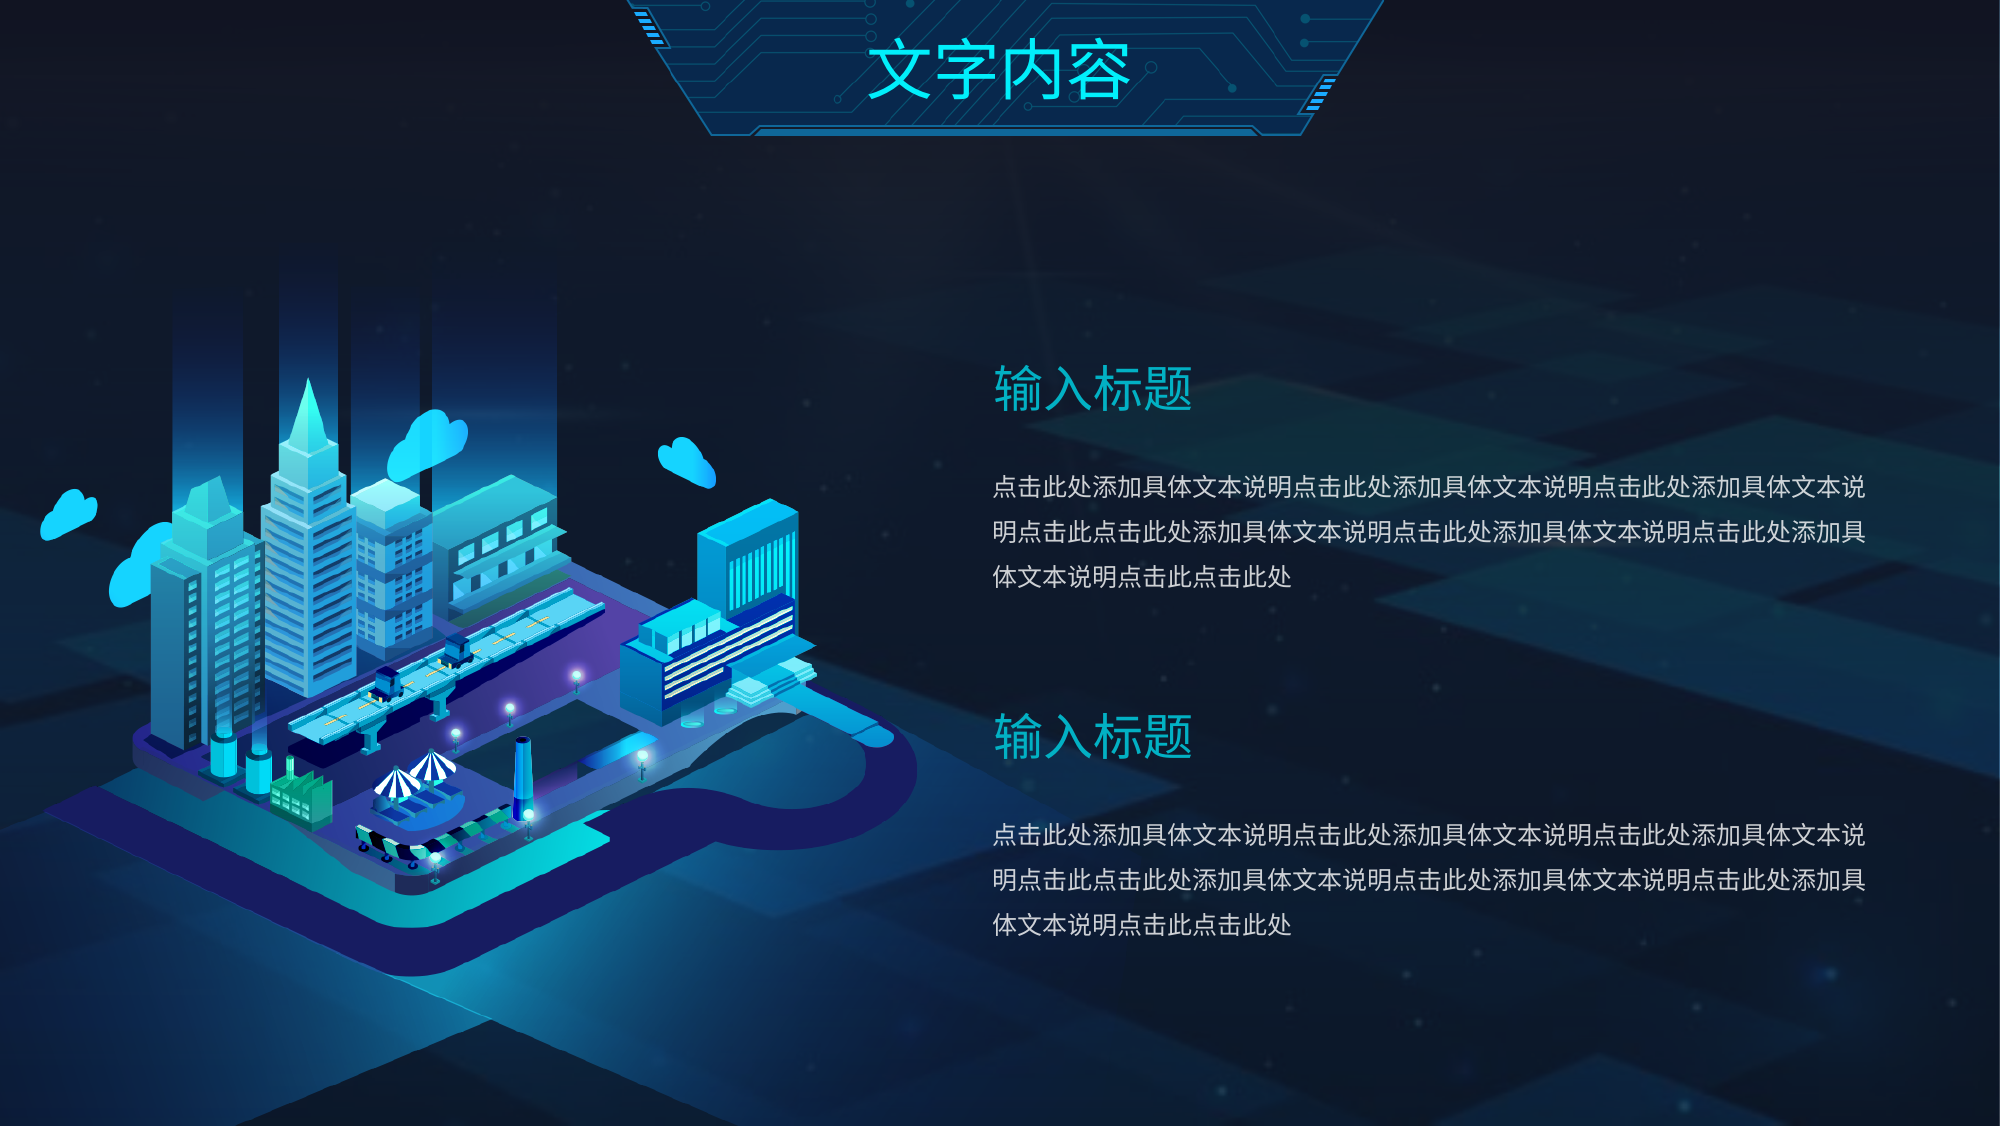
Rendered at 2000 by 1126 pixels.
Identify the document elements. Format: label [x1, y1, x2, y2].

text_box [977, 349, 1900, 642]
text_box [977, 697, 1900, 990]
text_box [560, 0, 1439, 167]
picture [0, 187, 1249, 1126]
